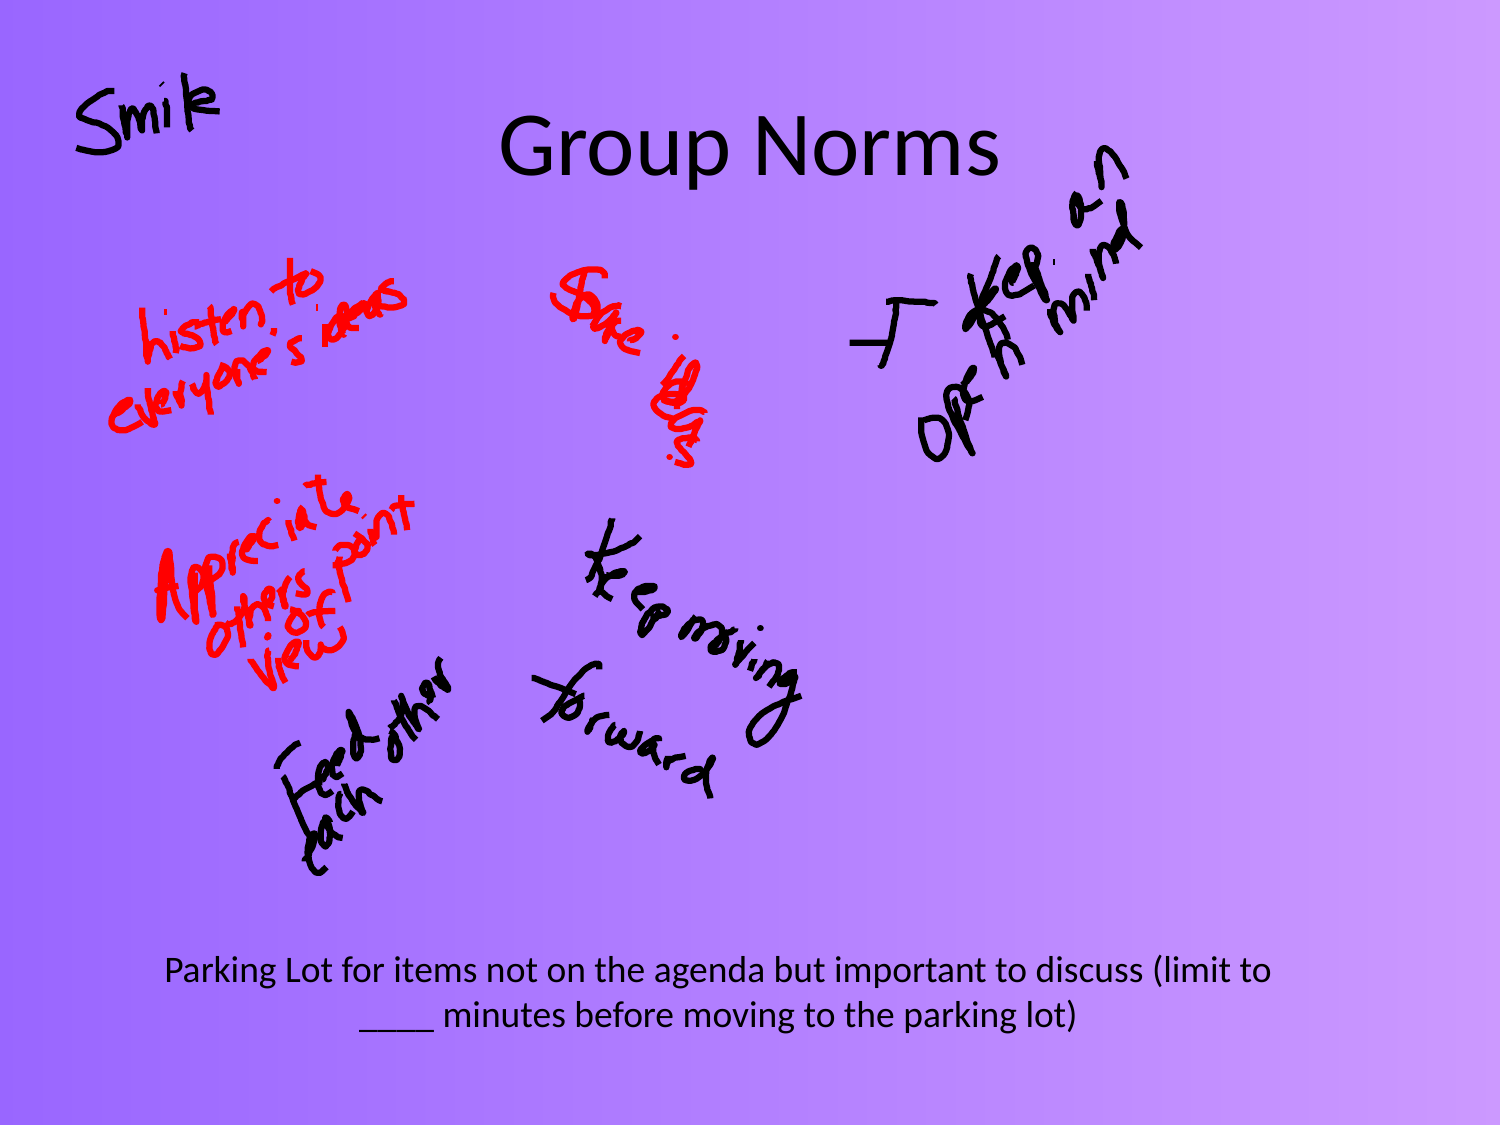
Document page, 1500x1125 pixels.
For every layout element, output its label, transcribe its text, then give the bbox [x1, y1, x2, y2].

text_box [320, 817, 343, 847]
text_box [389, 730, 400, 761]
text_box [306, 627, 344, 658]
text_box [541, 691, 572, 721]
text_box [1097, 148, 1127, 188]
text_box [191, 375, 211, 415]
text_box [640, 738, 659, 765]
text_box [229, 541, 239, 573]
text_box [600, 571, 625, 600]
text_box [576, 296, 590, 317]
text_box [317, 761, 333, 795]
text_box [965, 256, 1008, 340]
text_box [921, 417, 949, 460]
text_box [979, 288, 1005, 327]
text_box Parking Lot for items not on the agenda but important to discuss (limit to ____ minutes before moving to the parking lot) [124, 937, 1313, 1043]
text_box [572, 267, 598, 327]
text_box [422, 682, 436, 703]
text_box [111, 399, 143, 431]
text_box [946, 386, 973, 454]
text_box [1025, 247, 1047, 301]
text_box [567, 663, 600, 693]
text_box [234, 360, 255, 384]
text_box [552, 270, 584, 314]
text_box [561, 695, 585, 718]
text_box [252, 350, 268, 373]
text_box [394, 700, 401, 716]
text_box [172, 587, 188, 619]
text_box [354, 533, 368, 556]
text_box [317, 474, 359, 514]
text_box [293, 801, 310, 836]
text_box [159, 590, 165, 621]
text_box [290, 338, 302, 363]
text_box [620, 329, 642, 354]
text_box [405, 725, 417, 740]
text_box [297, 506, 317, 529]
text_box [222, 309, 235, 333]
text_box [640, 606, 668, 636]
text_box [585, 558, 597, 581]
text_box [278, 577, 291, 607]
text_box [205, 556, 223, 616]
text_box [271, 271, 321, 295]
text_box [1092, 245, 1117, 279]
text_box [209, 624, 229, 655]
text_box [748, 672, 802, 745]
text_box [374, 513, 394, 538]
text_box [292, 782, 317, 802]
text_box [604, 320, 622, 342]
text_box [332, 545, 355, 566]
text_box [389, 695, 439, 730]
text_box [1113, 202, 1142, 250]
text_box [304, 833, 327, 873]
text_box [295, 571, 308, 595]
text_box [970, 273, 980, 307]
text_box [225, 596, 268, 626]
text_box [263, 588, 274, 607]
text_box [634, 585, 655, 610]
text_box [190, 566, 204, 622]
text_box [1072, 193, 1102, 226]
text_box [331, 750, 343, 778]
text_box [710, 628, 736, 652]
text_box [241, 303, 263, 327]
title Group Norms [75, 45, 1425, 233]
text_box [307, 610, 336, 616]
text_box [735, 640, 755, 665]
text_box [433, 657, 449, 690]
text_box [142, 307, 170, 362]
text_box [319, 591, 333, 612]
text_box [241, 536, 258, 561]
text_box [328, 304, 348, 340]
text_box [348, 711, 380, 759]
text_box [597, 518, 613, 554]
text_box [1050, 291, 1087, 333]
text_box [607, 725, 641, 747]
text_box [259, 519, 279, 547]
text_box [585, 269, 605, 284]
text_box [344, 783, 383, 814]
text_box [287, 609, 306, 633]
text_box [379, 281, 405, 308]
text_box [175, 380, 184, 406]
text_box [612, 321, 621, 337]
text_box [121, 105, 157, 138]
text_box [183, 73, 192, 131]
text_box [996, 342, 1023, 377]
text_box [180, 322, 201, 349]
text_box [962, 367, 983, 402]
text_box [755, 660, 780, 687]
text_box [284, 641, 299, 667]
text_box [155, 391, 172, 412]
text_box [1004, 265, 1034, 296]
text_box [215, 364, 230, 387]
text_box [684, 757, 713, 799]
text_box [338, 565, 349, 603]
text_box [886, 300, 936, 305]
text_box [880, 345, 890, 366]
text_box [76, 90, 119, 153]
text_box [346, 303, 365, 329]
text_box [250, 650, 274, 689]
text_box [670, 410, 705, 438]
text_box [681, 616, 723, 651]
text_box [653, 393, 685, 419]
text_box [137, 388, 156, 425]
text_box [319, 613, 328, 627]
text_box [587, 536, 641, 585]
text_box [391, 503, 415, 510]
text_box [278, 657, 286, 683]
text_box [366, 292, 381, 317]
text_box [188, 89, 220, 112]
text_box [160, 551, 177, 589]
text_box [666, 755, 686, 768]
text_box [886, 303, 897, 343]
text_box [276, 742, 301, 769]
text_box [675, 437, 698, 465]
text_box [587, 714, 610, 732]
text_box [662, 362, 698, 395]
text_box [338, 793, 354, 819]
text_box [593, 305, 621, 329]
